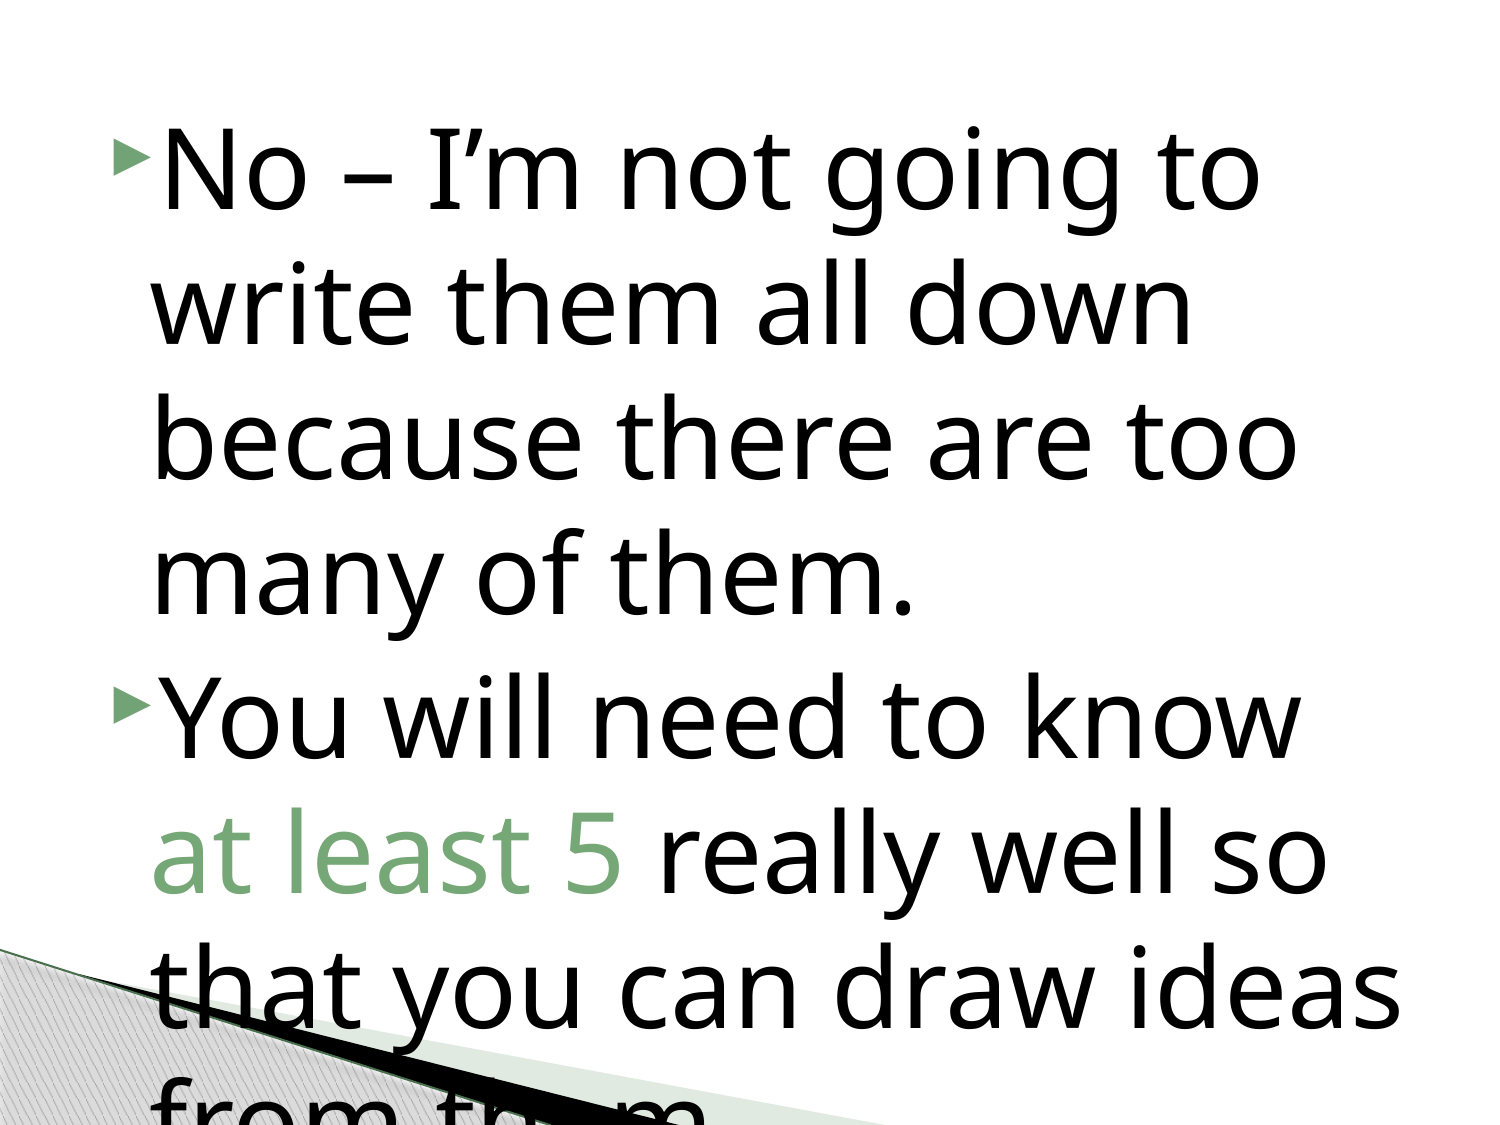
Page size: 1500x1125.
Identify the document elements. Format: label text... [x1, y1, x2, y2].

list No – I’m not going to write them all down because there are too many of them. You will need to know at least 5 really well so that you can draw ideas from them. [75, 90, 1425, 986]
